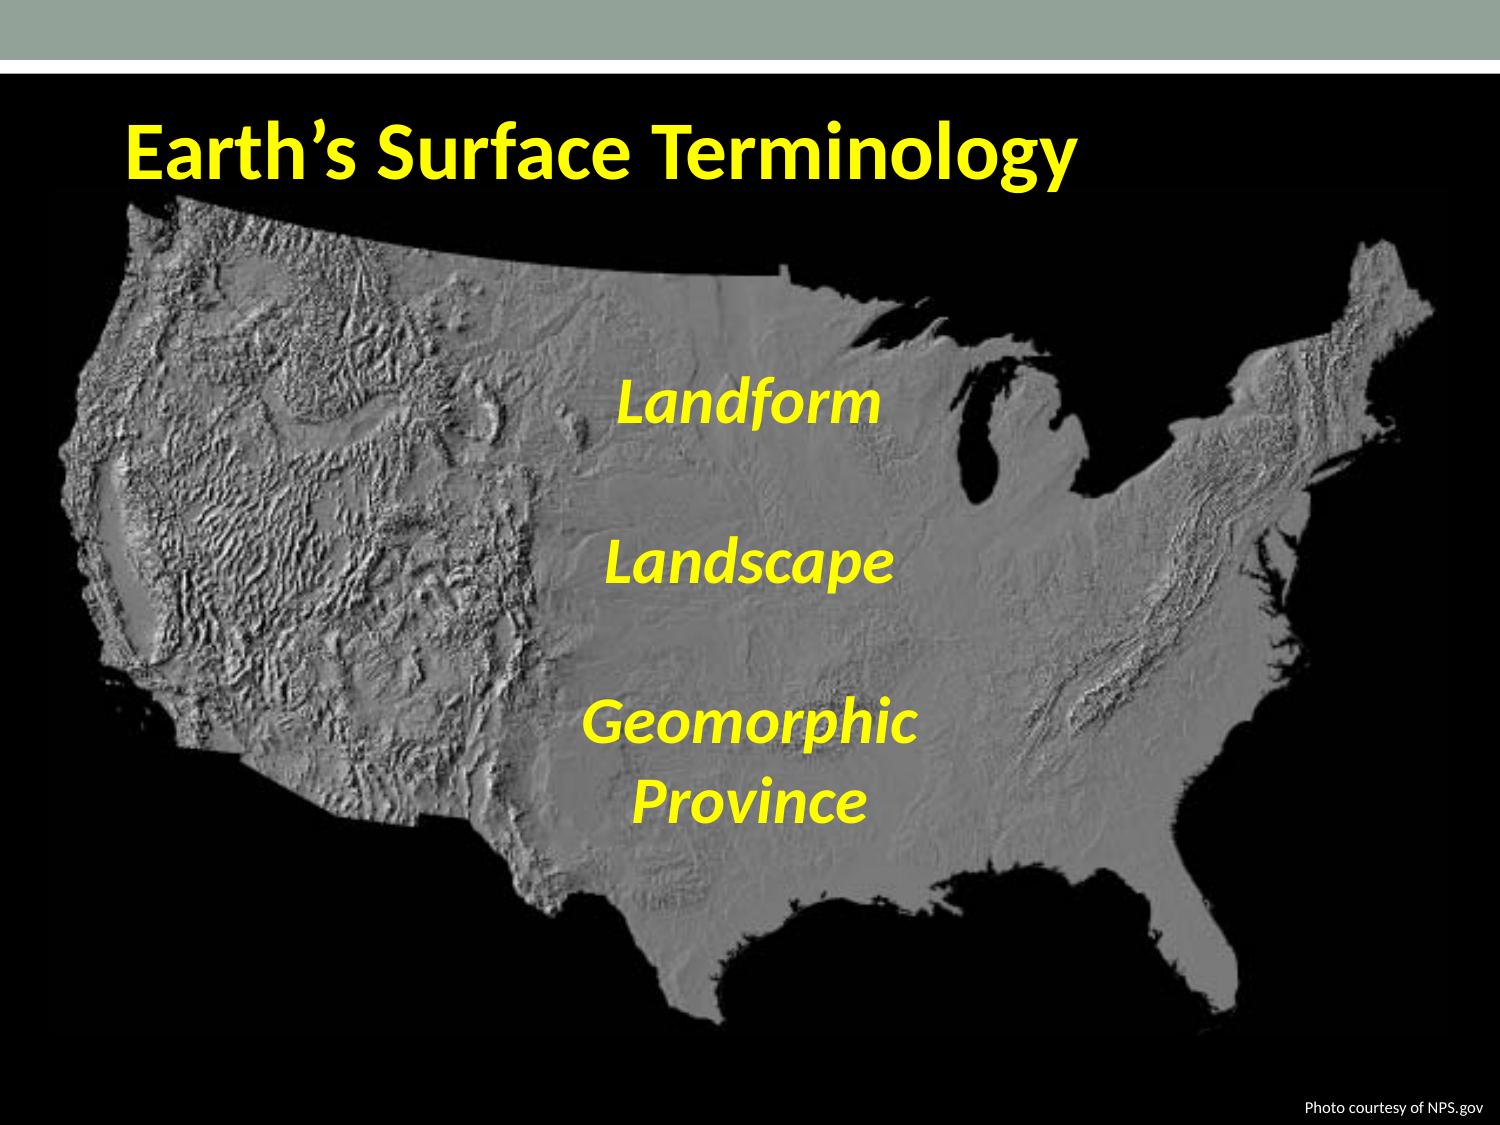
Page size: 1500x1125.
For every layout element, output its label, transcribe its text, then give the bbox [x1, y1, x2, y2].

picture [49, 187, 1451, 1036]
text_box Earth’s Surface Terminology [109, 89, 1095, 184]
text_box Photo courtesy of NPS.gov [1290, 1089, 1499, 1125]
